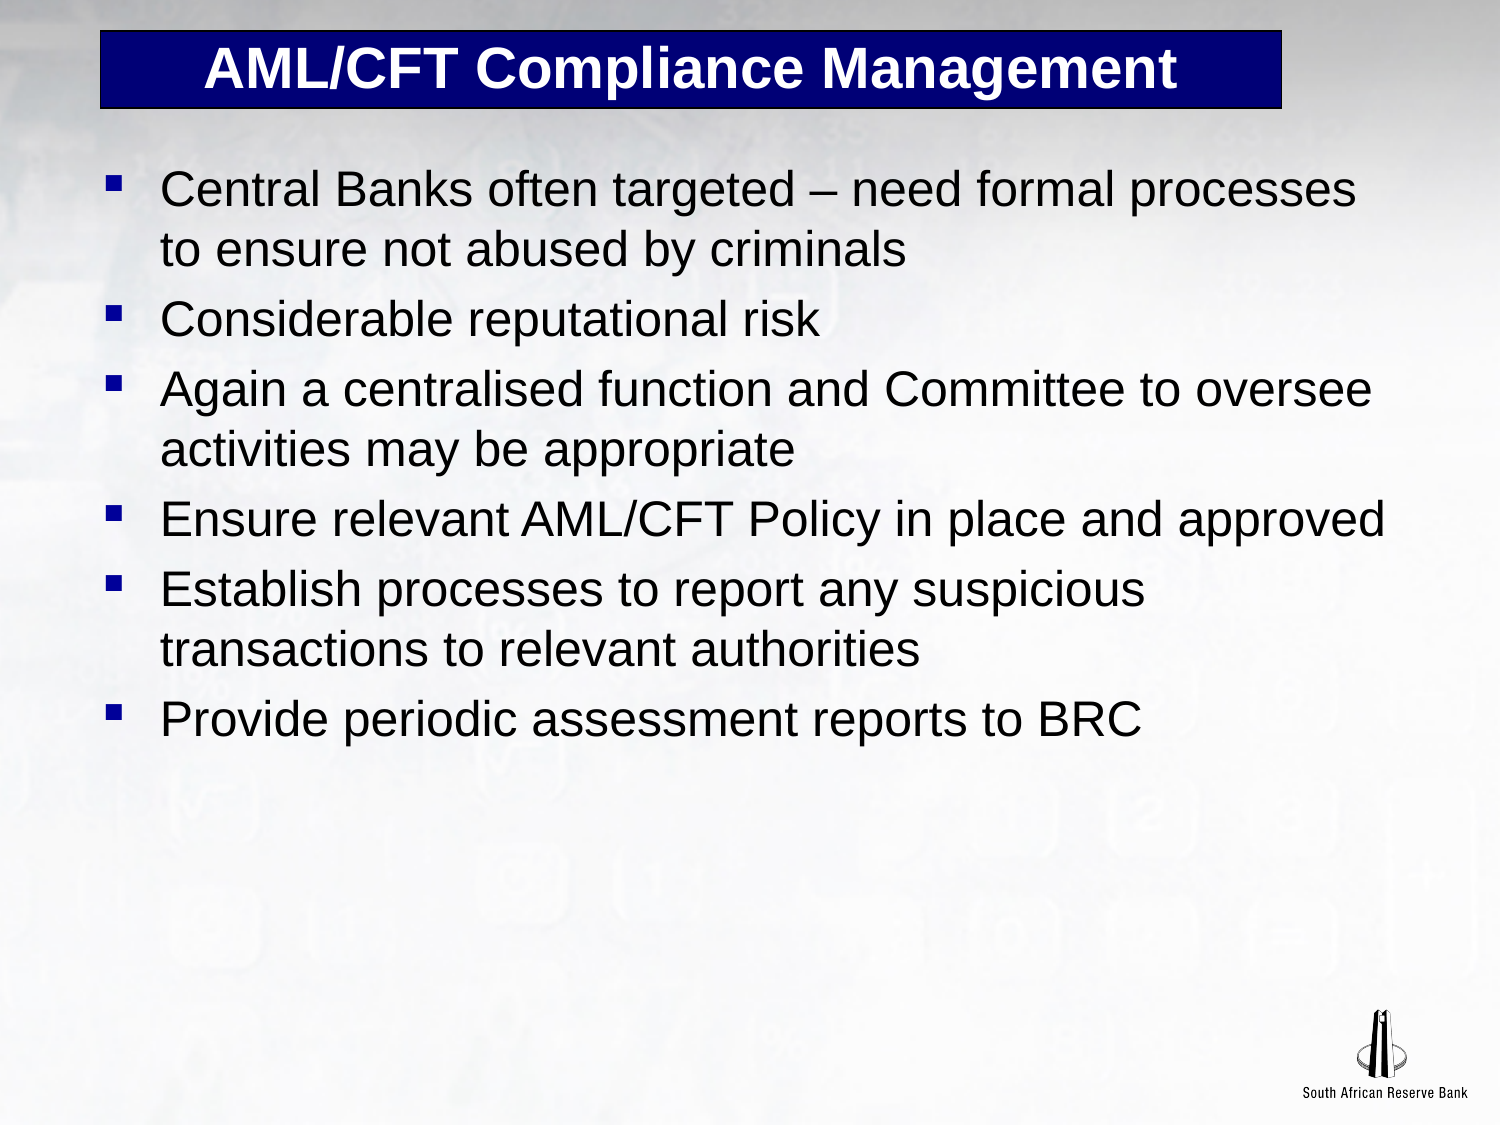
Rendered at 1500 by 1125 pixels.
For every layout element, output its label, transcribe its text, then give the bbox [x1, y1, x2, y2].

title AML/CFT Compliance Management [100, 30, 1282, 109]
picture [0, 0, 1500, 1125]
list Central Banks often targeted – need formal processes to ensure not abused by criminals Considerable reputational risk Again a centralised function and Committee to oversee activities may be appropriate Ensure relevant AML/CFT Policy in place and approved Establish processes to report any suspicious transactions to relevant authorities Provide periodic assessment reports to BRC [88, 148, 1411, 1001]
